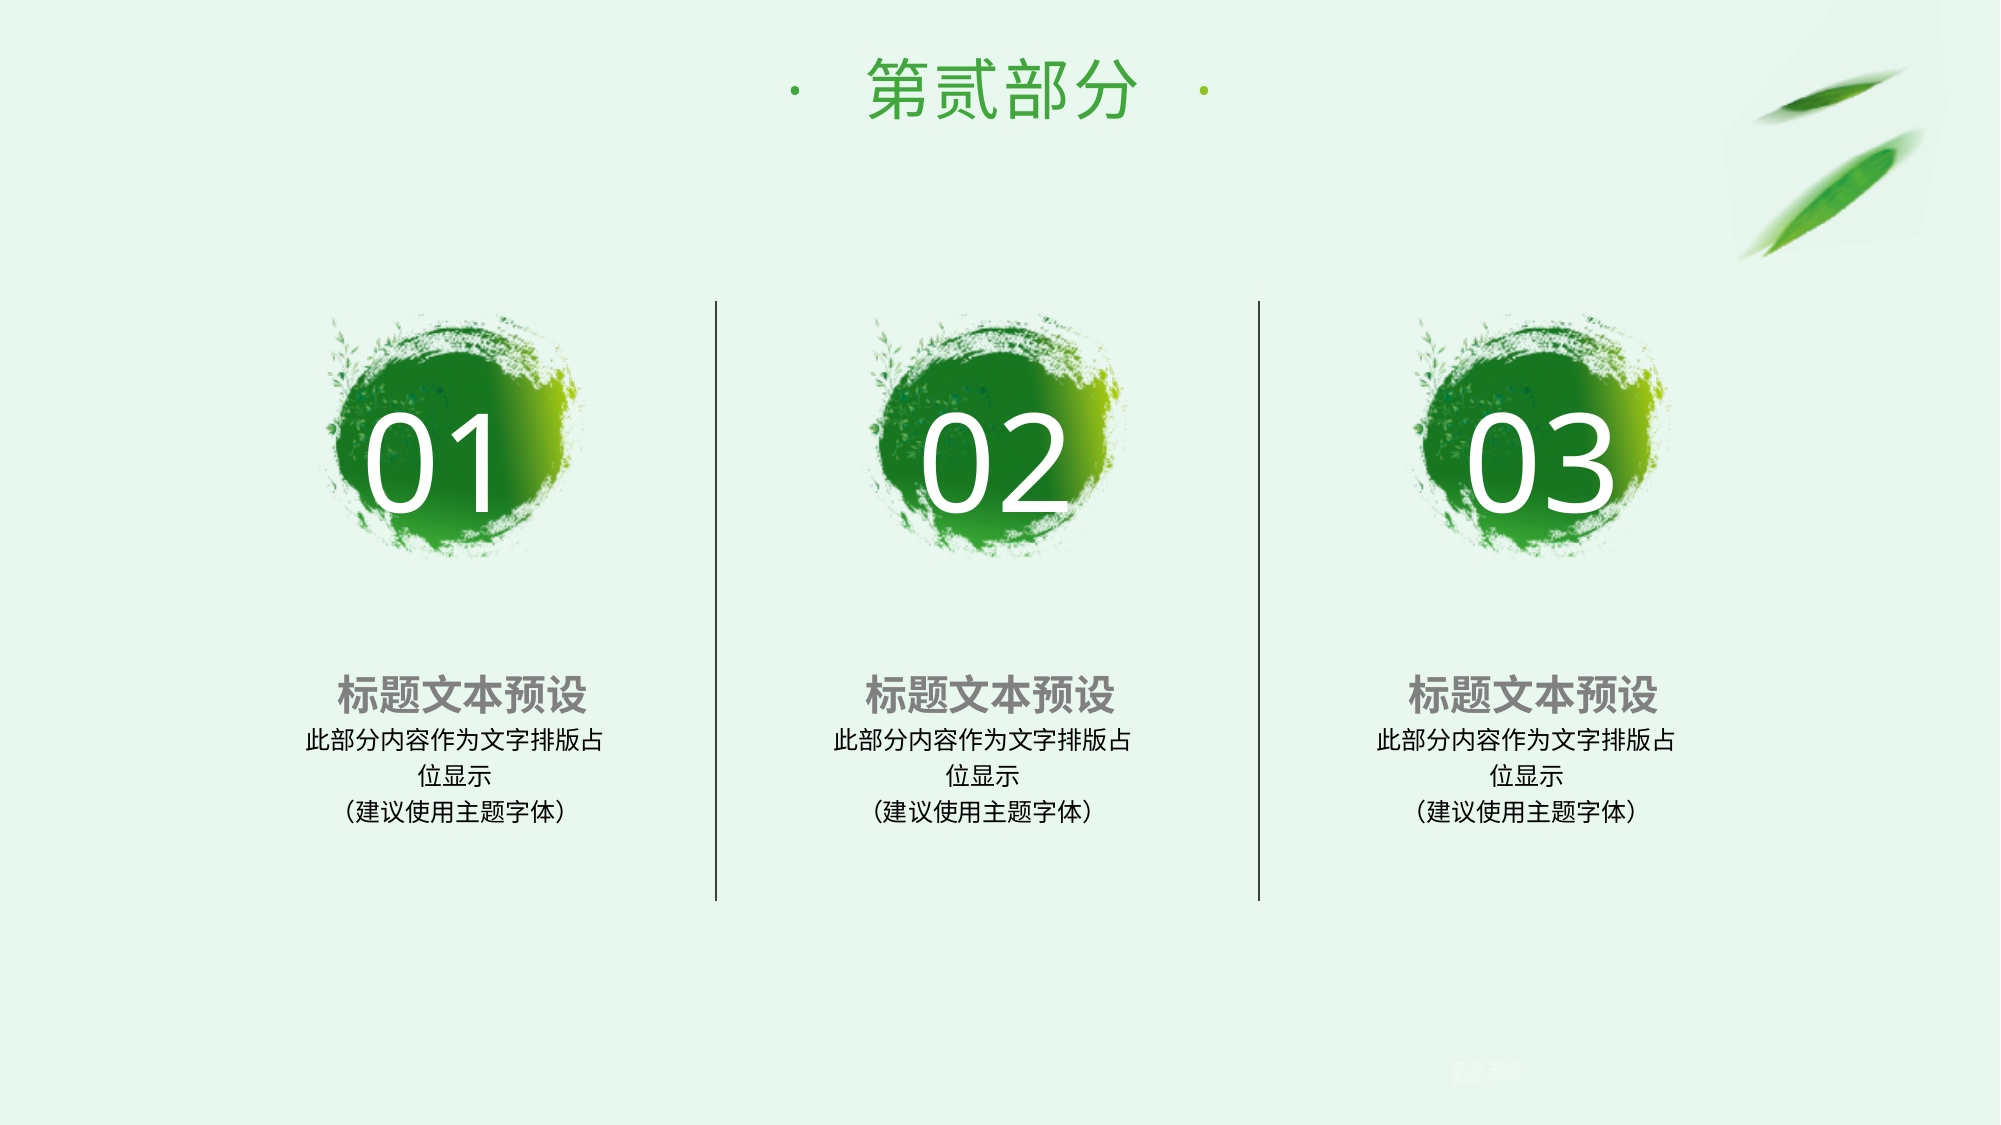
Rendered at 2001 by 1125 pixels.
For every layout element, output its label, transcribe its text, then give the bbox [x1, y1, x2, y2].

picture [812, 285, 1169, 590]
picture [1720, 0, 1948, 263]
picture [1356, 285, 1713, 590]
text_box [828, 649, 1154, 767]
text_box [300, 649, 626, 766]
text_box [1371, 649, 1697, 767]
text_box · 第贰部分 · [247, 40, 1720, 135]
picture [269, 285, 626, 590]
